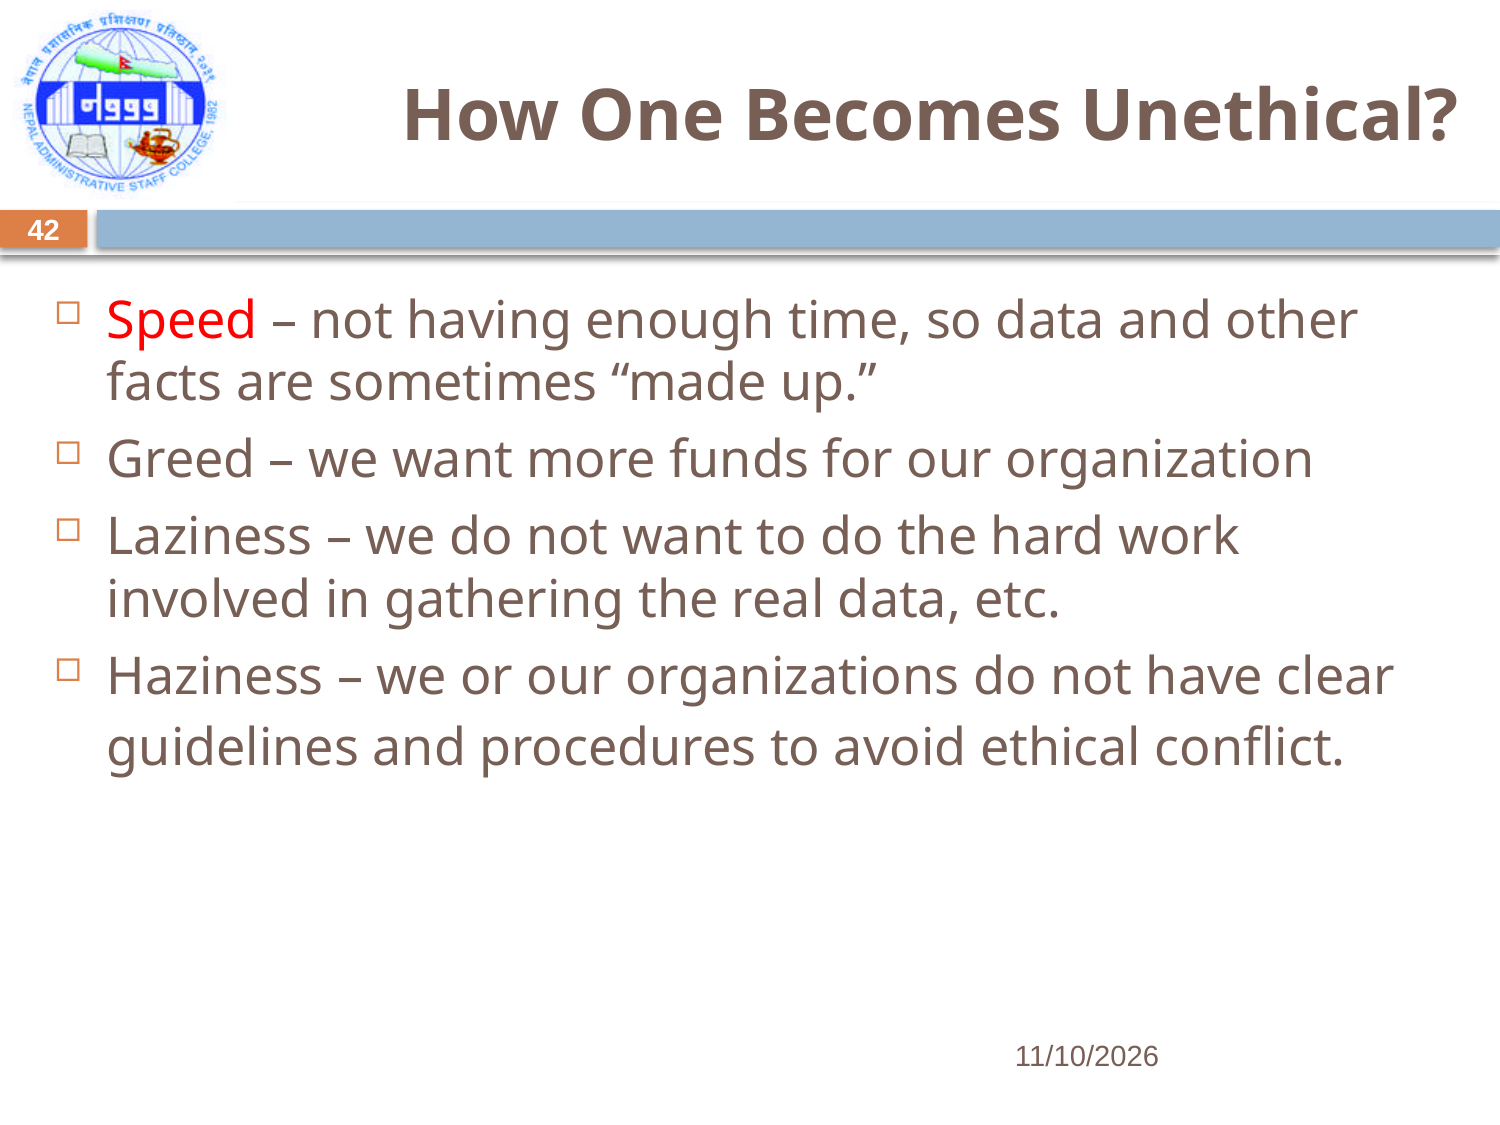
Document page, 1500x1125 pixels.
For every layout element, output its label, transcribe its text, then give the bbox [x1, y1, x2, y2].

list Speed – not having enough time, so data and other facts are sometimes “made up.” Greed – we want more funds for our organization Laziness – we do not want to do the hard work involved in gathering the real data, etc. Haziness – we or our organizations do not have clear guidelines and procedures to avoid ethical conflict. [43, 280, 1439, 894]
title How One Becomes Unethical? [375, 37, 1475, 188]
slide_number 42 [0, 208, 88, 249]
picture [1, 0, 236, 208]
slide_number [999, 1025, 1438, 1085]
